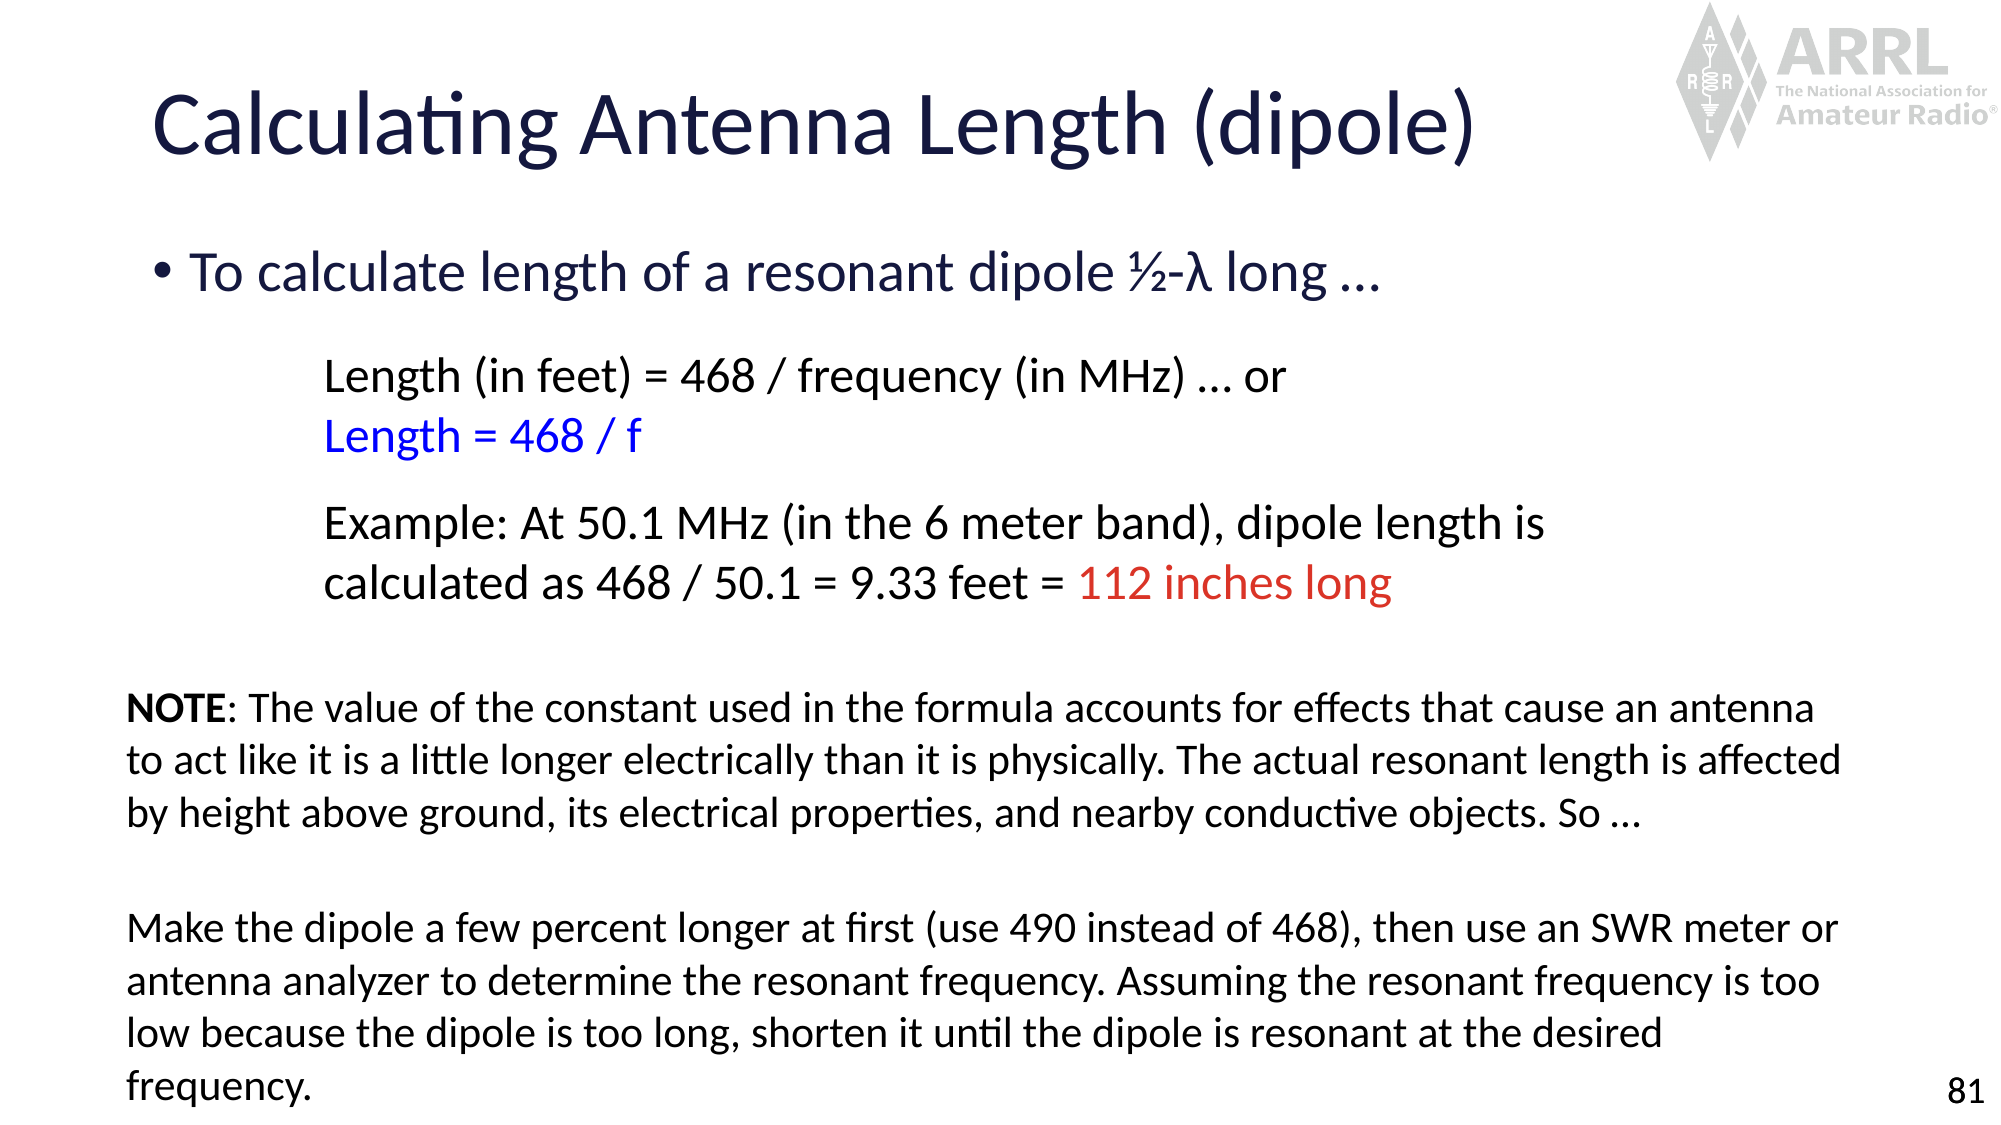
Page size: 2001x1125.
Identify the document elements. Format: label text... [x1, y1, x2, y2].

list To calculate length of a resonant dipole 1⁄2-λ long … [137, 233, 1863, 348]
text_box NOTE: The value of the constant used in the formula accounts for effects that cause an antenna to act like it is a little longer electrically than it is physically. The actual resonant length is affected by height above ground, its electrical properties, and nearby conductive objects. So … [111, 671, 1863, 844]
text_box Make the dipole a few percent longer at first (use 490 instead of 468), then use an SWR meter or antenna analyzer to determine the resonant frequency. Assuming the resonant frequency is too low because the dipole is too long, shorten it until the dipole is resonant at the desired frequency. [111, 891, 1863, 1116]
title Calculating Antenna Length (dipole) [137, 59, 1863, 190]
picture [1674, 0, 2000, 164]
text_box Example: At 50.1 MHz (in the 6 meter band), dipole length is calculated as 468 / 50.1 = 9.33 feet = 112 inches long [309, 481, 1641, 617]
text_box Length (in feet) = 468 / frequency (in MHz) … or Length = 468 / f [309, 334, 1382, 470]
